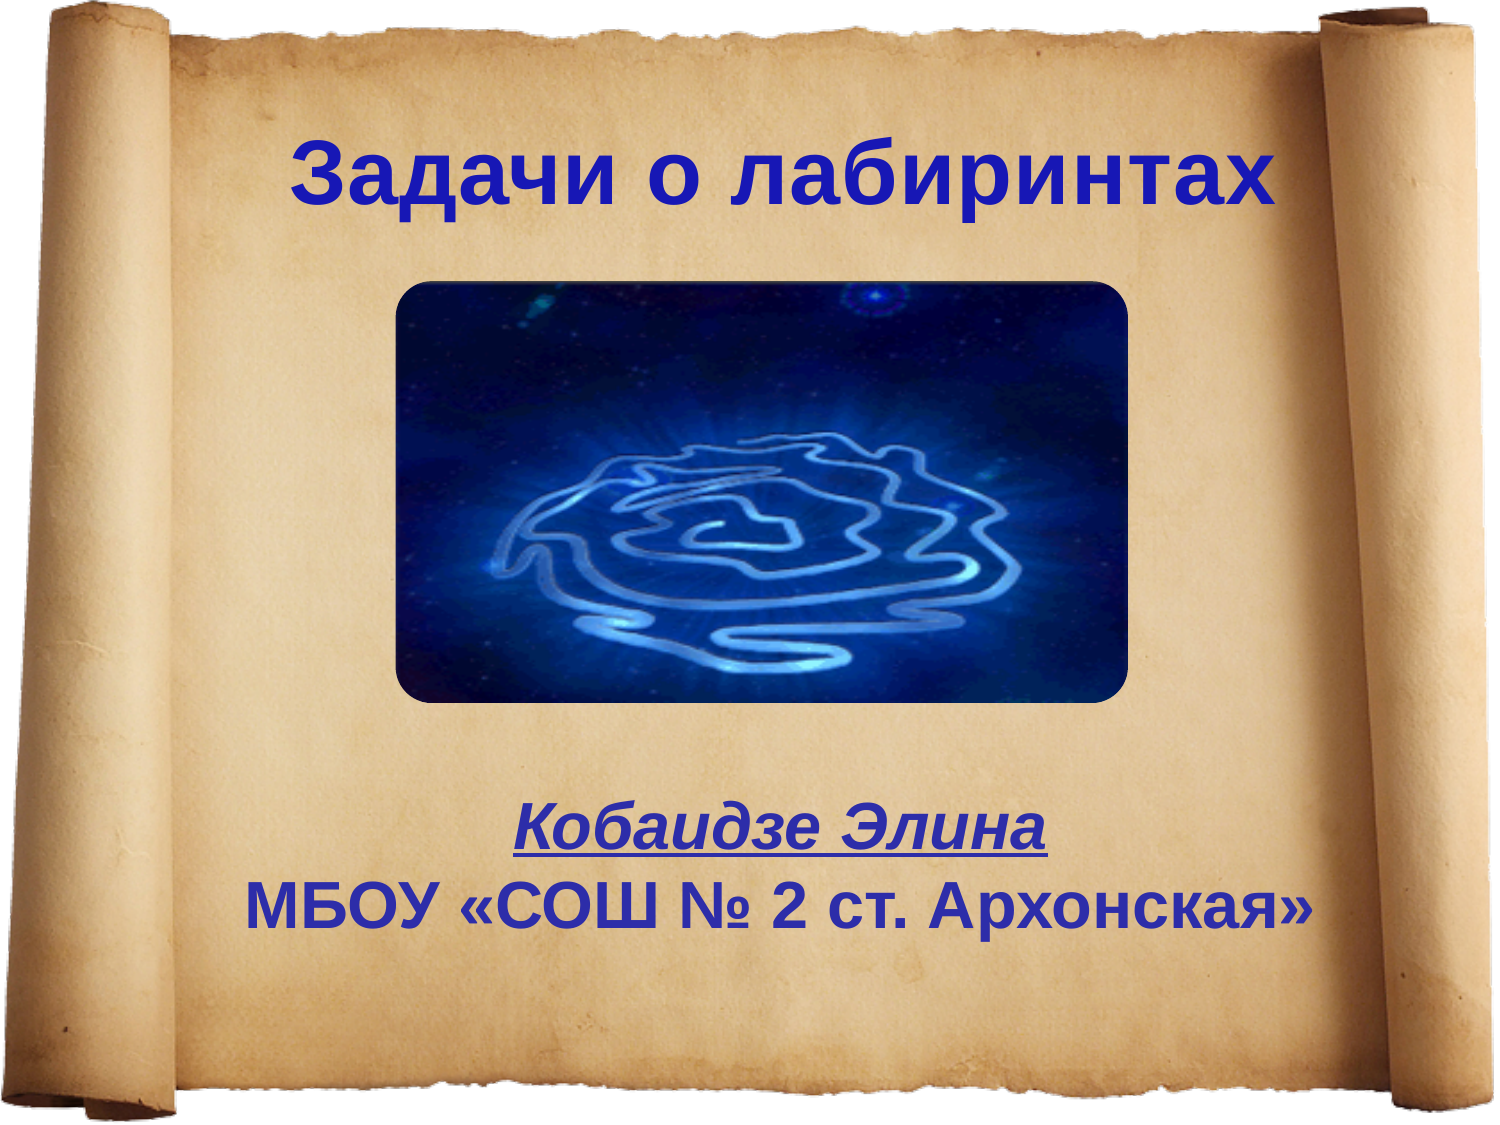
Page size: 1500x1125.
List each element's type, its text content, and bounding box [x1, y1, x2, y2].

text_box Кобаидзе Элина МБОУ «СОШ № 2 ст. Архонская» [183, 775, 1379, 950]
text_box Задачи о лабиринтах [274, 105, 1293, 231]
picture [0, 0, 1500, 1125]
